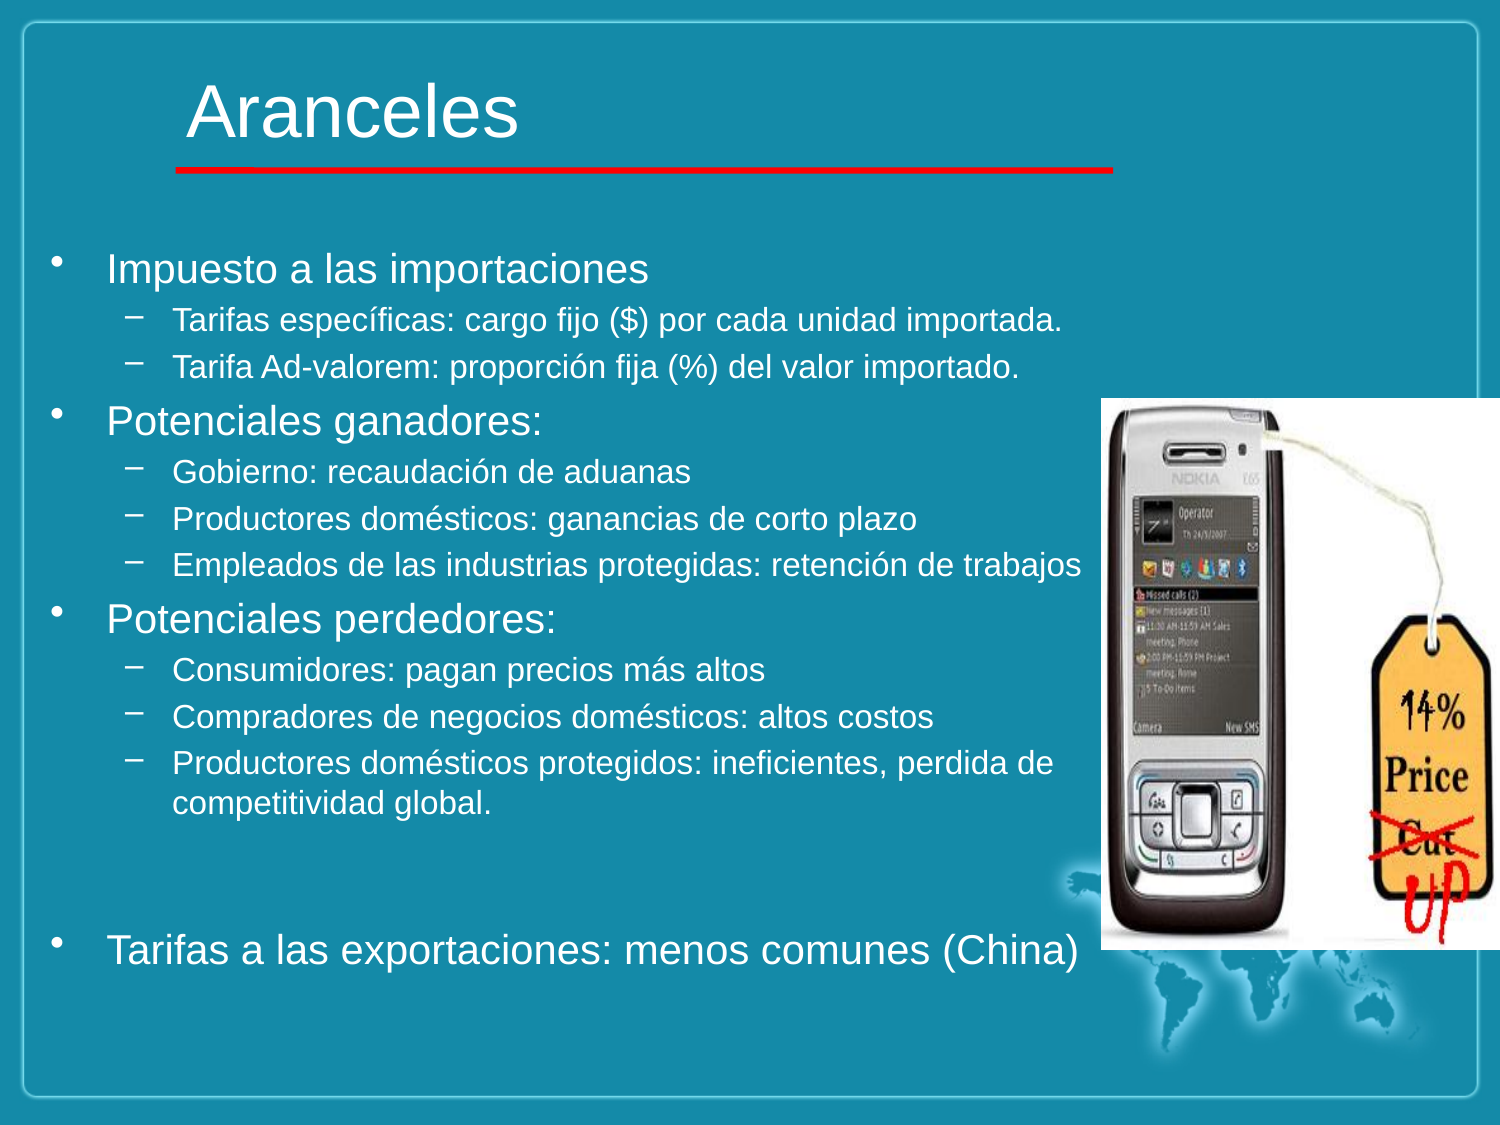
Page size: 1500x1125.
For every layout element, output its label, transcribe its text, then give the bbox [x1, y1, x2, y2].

list Impuesto a las importaciones Tarifas específicas: cargo fijo ($) por cada unidad importada. Tarifa Ad-valorem: proporción fija (%) del valor importado. Potenciales ganadores: Gobierno: recaudación de aduanas Productores domésticos: ganancias de corto plazo Empleados de las industrias protegidas: retención de trabajos Potenciales perdedores: Consumidores: pagan precios más altos Compradores de negocios domésticos: altos costos Productores domésticos protegidos: ineficientes, perdida de competitividad global. Tarifas a las exportaciones: menos comunes (China) [34, 234, 1271, 1091]
picture [0, 0, 1500, 1125]
title Aranceles [170, 36, 1436, 179]
